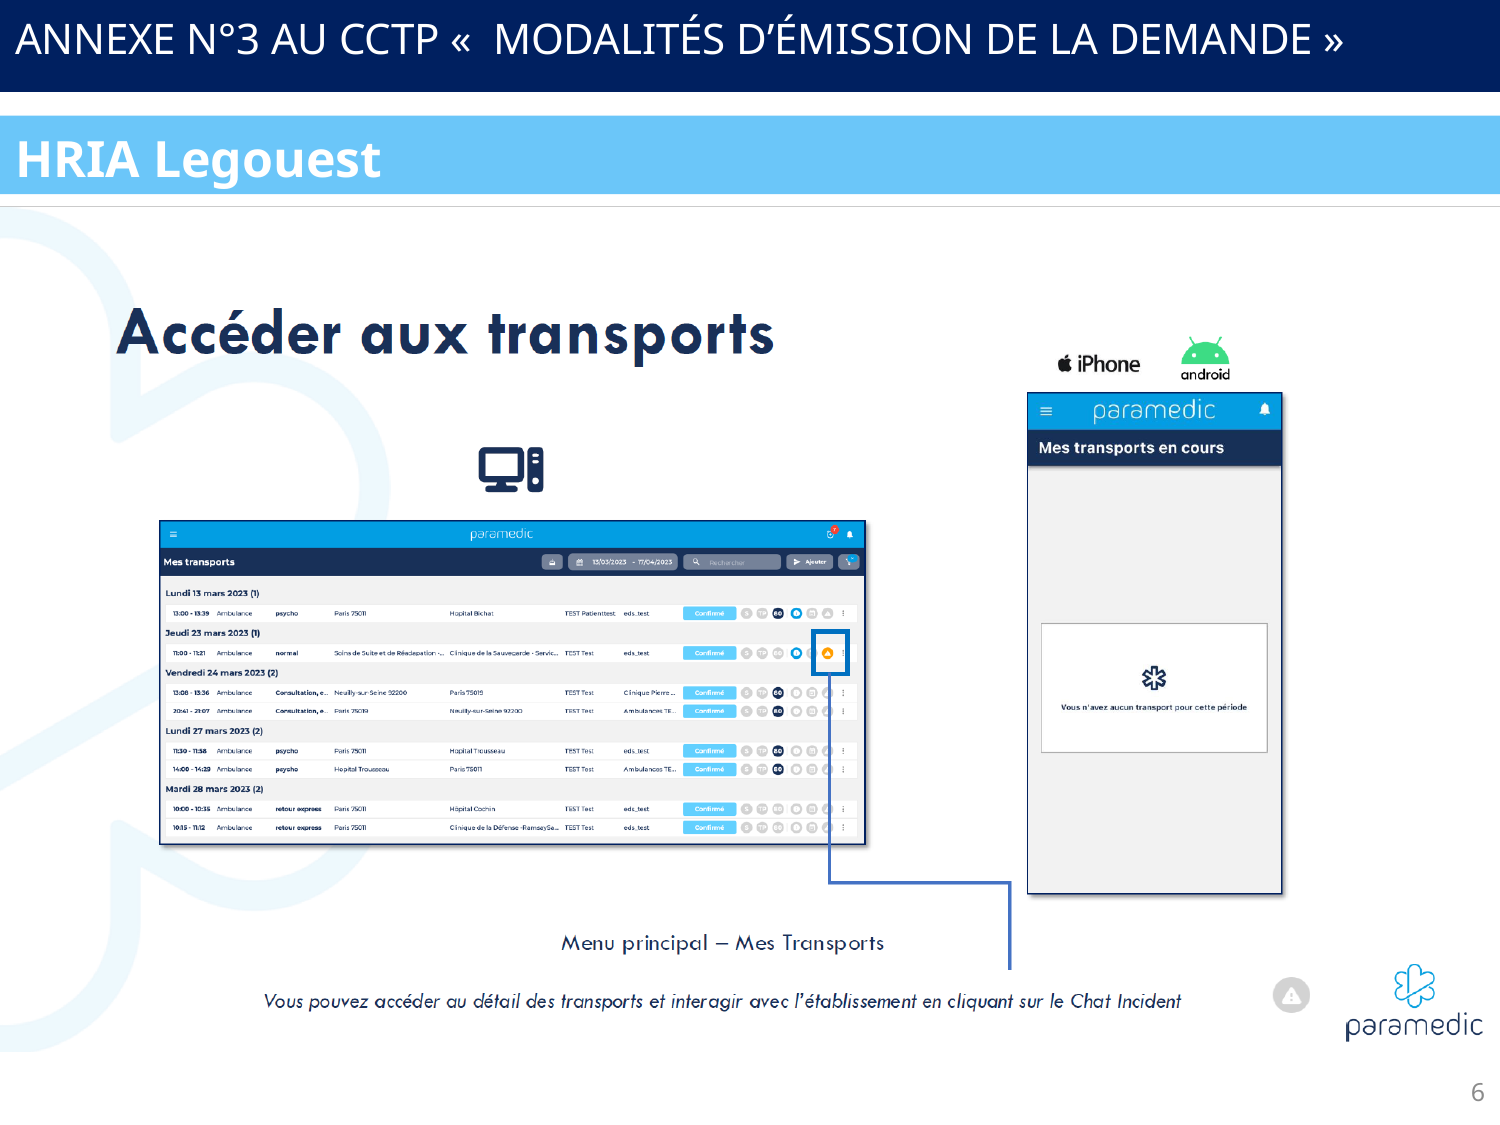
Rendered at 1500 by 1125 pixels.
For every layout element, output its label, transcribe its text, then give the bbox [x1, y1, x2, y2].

picture [0, 206, 1500, 1052]
slide_number 6 [1162, 1063, 1500, 1124]
list HRIA Legouest [0, 115, 1500, 195]
title Annexe n°3 au CCTP « Modalités d’émission de la demande » [0, 0, 1424, 92]
